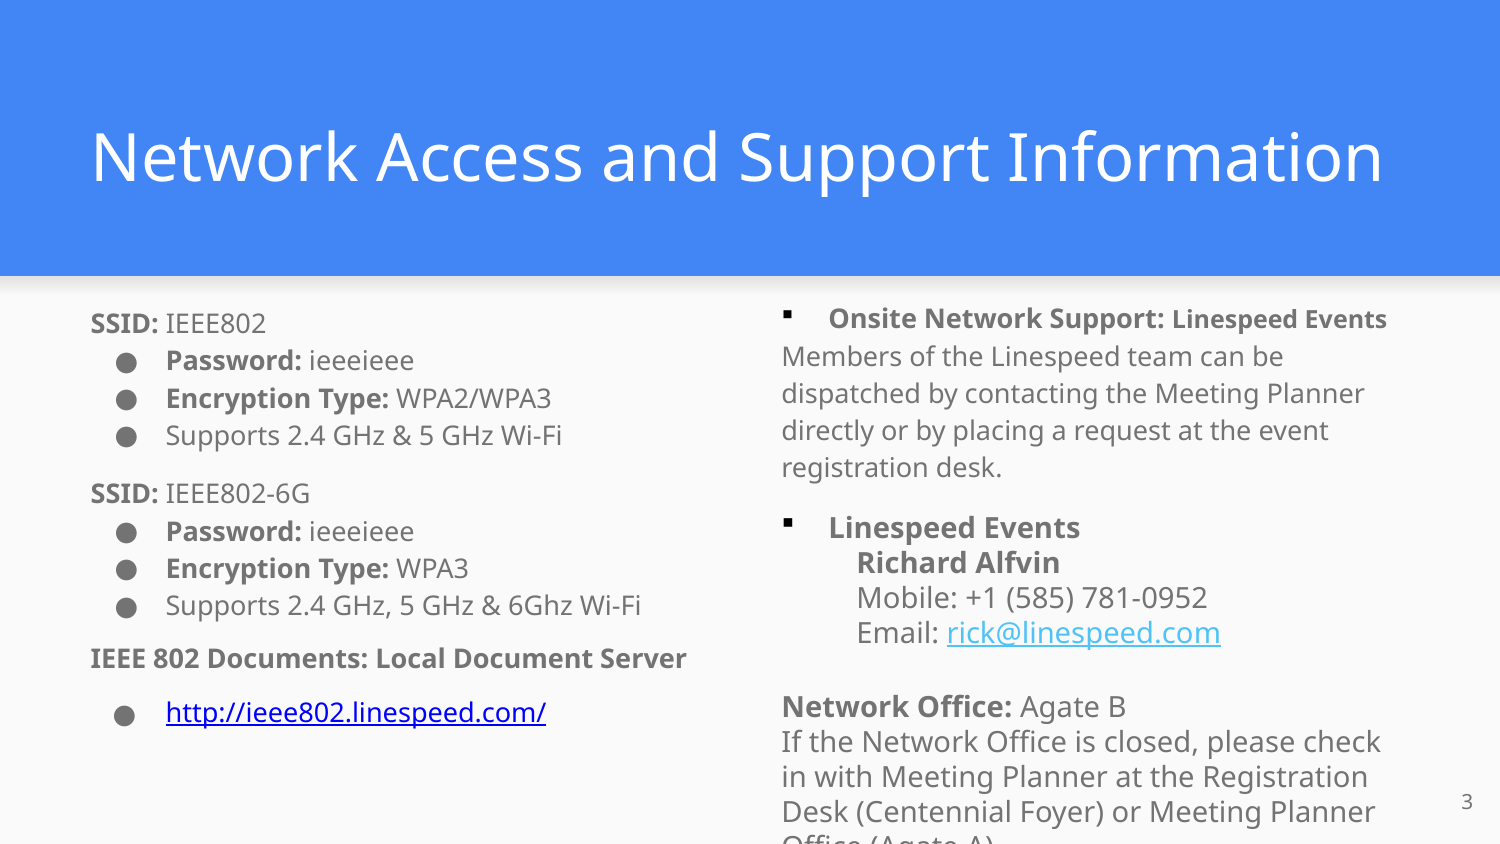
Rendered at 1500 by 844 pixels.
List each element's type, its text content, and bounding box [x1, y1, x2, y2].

title Network Access and Support Information [75, 84, 1425, 211]
list Onsite Network Support: Linespeed Events Members of the Linespeed team can be dispatched by contacting the Meeting Planner directly or by placing a request at the event registration desk. Linespeed Events Richard Alfvin Mobile: +1 (585) 781-0952 Email: rick@linespeed.com Network Office: Agate B If the Network Office is closed, please check in with Meeting Planner at the Registration Desk (Centennial Foyer) or Meeting Planner Office (Agate A). [766, 286, 1425, 835]
list SSID: IEEE802 Password: ieeeieee Encryption Type: WPA2/WPA3 Supports 2.4 GHz & 5 GHz Wi-Fi SSID: IEEE802-6G Password: ieeeieee Encryption Type: WPA3 Supports 2.4 GHz, 5 GHz & 6Ghz Wi-Fi IEEE 802 Documents: Local Document Server http://ieee802.linespeed.com/ [75, 286, 732, 807]
slide_number 3 [1398, 770, 1489, 835]
